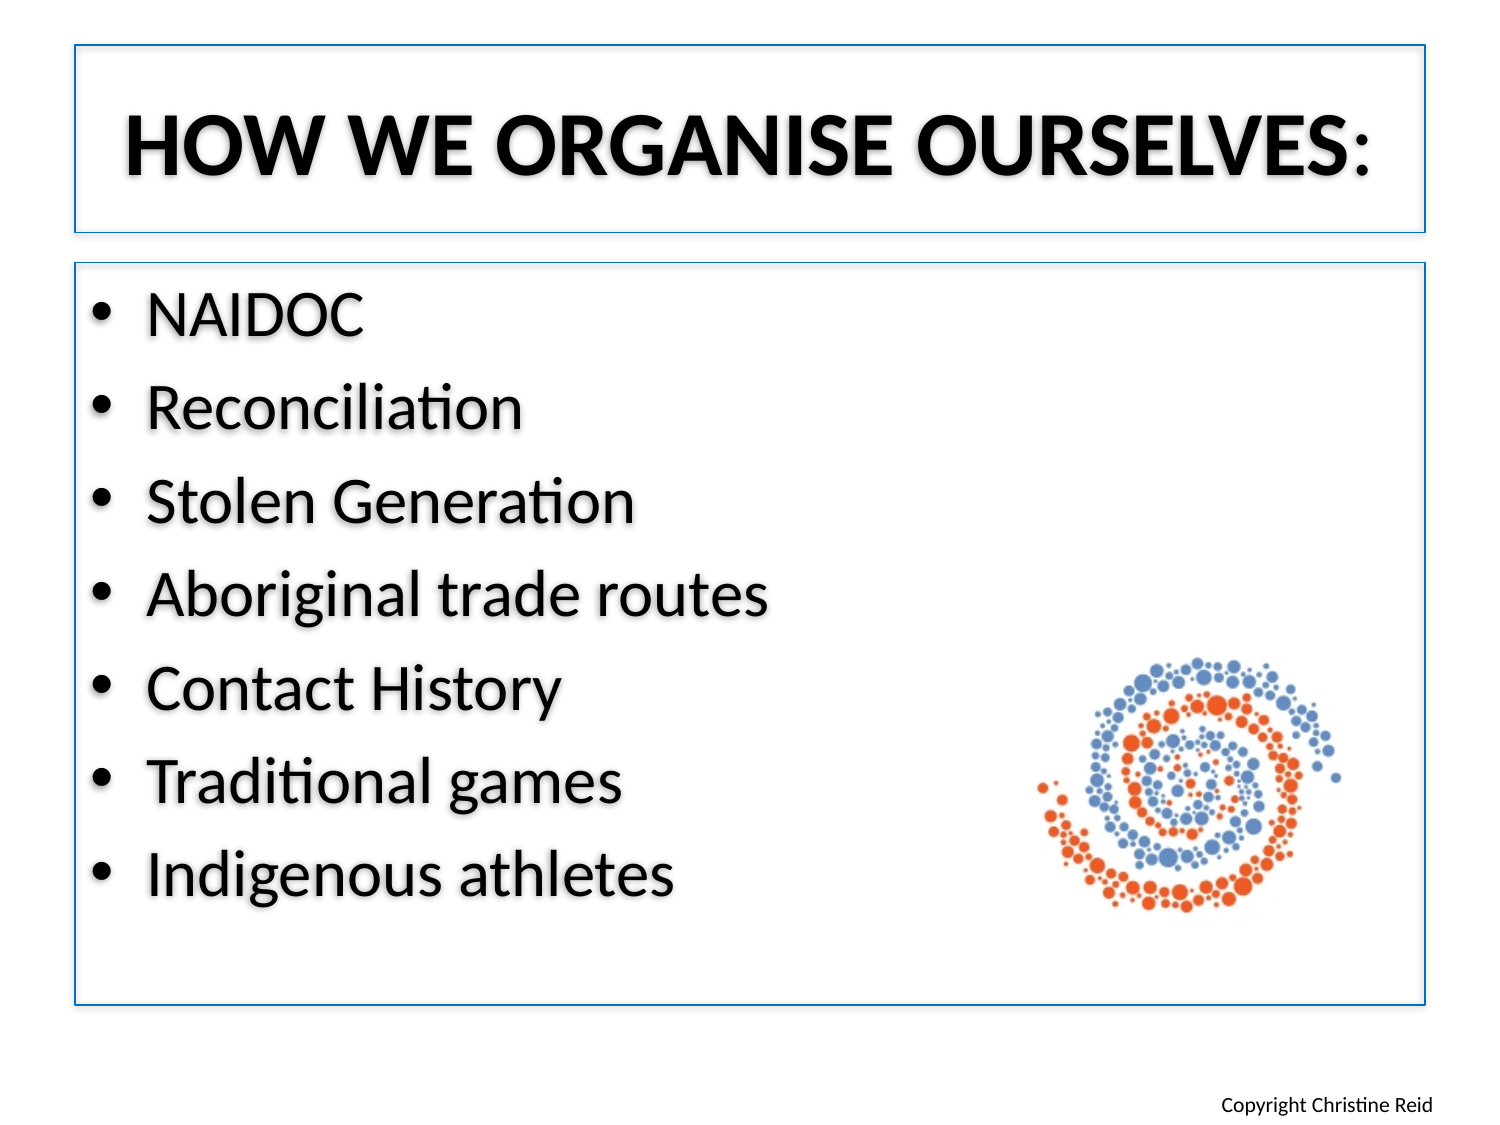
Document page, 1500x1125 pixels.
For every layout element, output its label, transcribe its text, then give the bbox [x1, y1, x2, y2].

list NAIDOC Reconciliation Stolen Generation Aboriginal trade routes Contact History Traditional games Indigenous athletes [74, 262, 1426, 1006]
title HOW WE ORGANISE OURSELVES: [74, 44, 1426, 233]
picture [1033, 628, 1347, 942]
text_box Copyright Christine Reid [1206, 1058, 1449, 1125]
